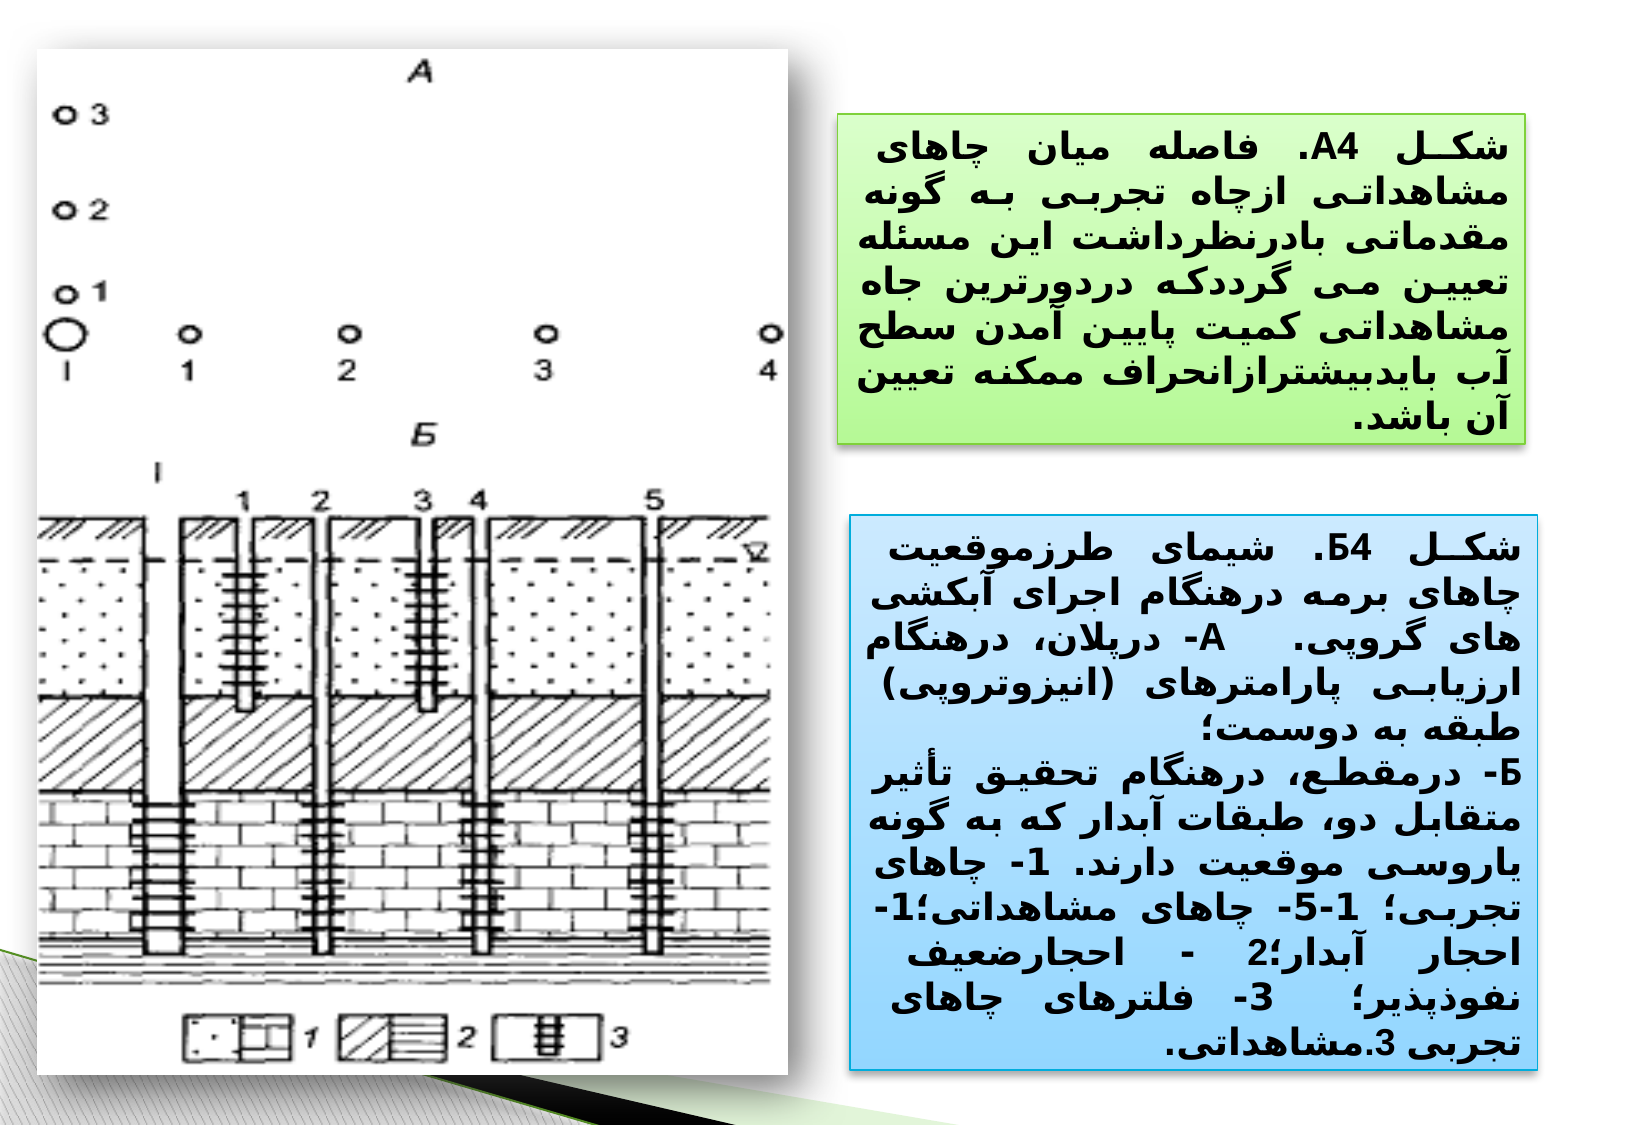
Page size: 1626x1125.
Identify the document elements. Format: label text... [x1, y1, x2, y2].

picture [37, 49, 788, 1076]
text_box شکل Б4. شیمای طرزموقعیت چاهای برمه درهنگام اجرای آبکشی های گروپی. A- درپلان، درهنگام ارزیابی پارامترهای (انیزوتروپی) طبقه به دوسمت؛ Б- درمقطع، درهنگام تحقیق تأثیر متقابل دو، طبقات آبدار که به گونه یاروسی موقعیت دارند. 1- چاهای تجربی؛ 1-5- چاهای مشاهداتی؛1- احجار آبدار؛2 - احجارضعیف نفوذپذیر؛ 3- فلترهای چاهای تجربی 3.مشاهداتی. [849, 514, 1538, 1071]
text_box شکل А4. فاصله میان چاهای مشاهداتی ازچاه تجربی به گونه مقدماتی بادرنظرداشت این مسئله تعیین می گرددکه دردورترین جاه مشاهداتی کمیت پایین آمدن سطح آب بایدبیشترازانحراف ممکنه تعیین آن باشد. [837, 113, 1526, 445]
